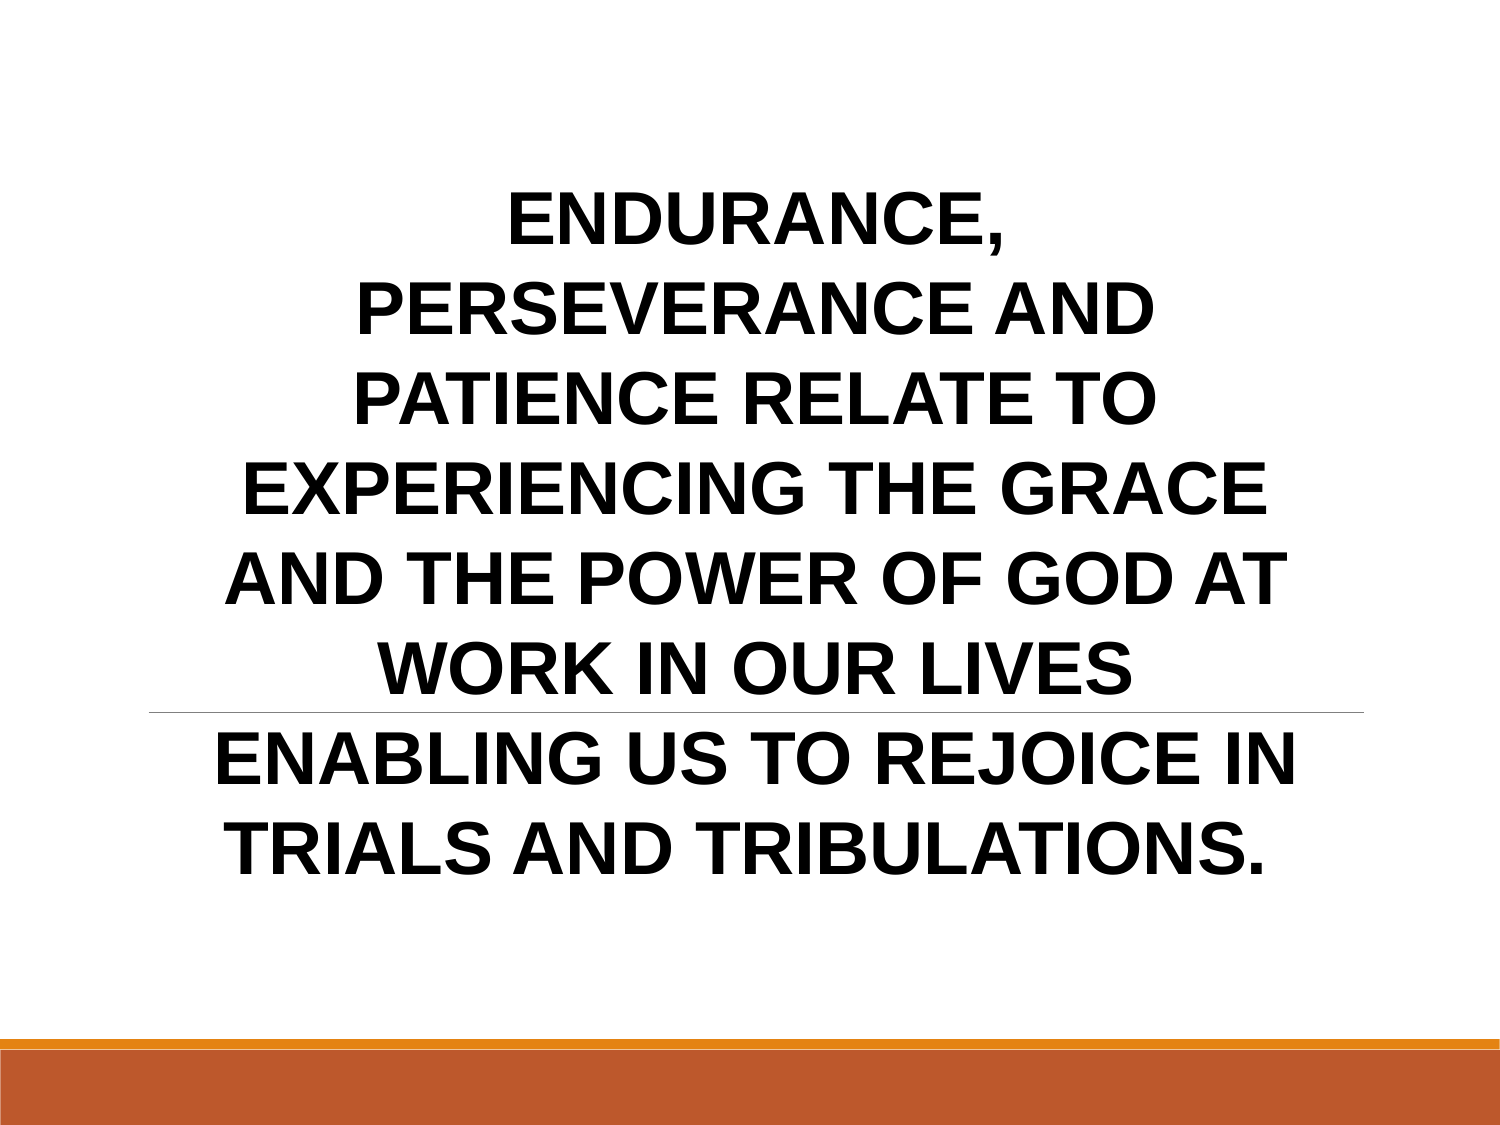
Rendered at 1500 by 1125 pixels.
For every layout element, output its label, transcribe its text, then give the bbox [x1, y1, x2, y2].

text_box ENDURANCE, PERSEVERANCE AND PATIENCE RELATE TO EXPERIENCING THE GRACE AND THE POWER OF GOD AT WORK IN OUR LIVES ENABLING US TO REJOICE IN TRIALS AND TRIBULATIONS. [174, 162, 1338, 898]
